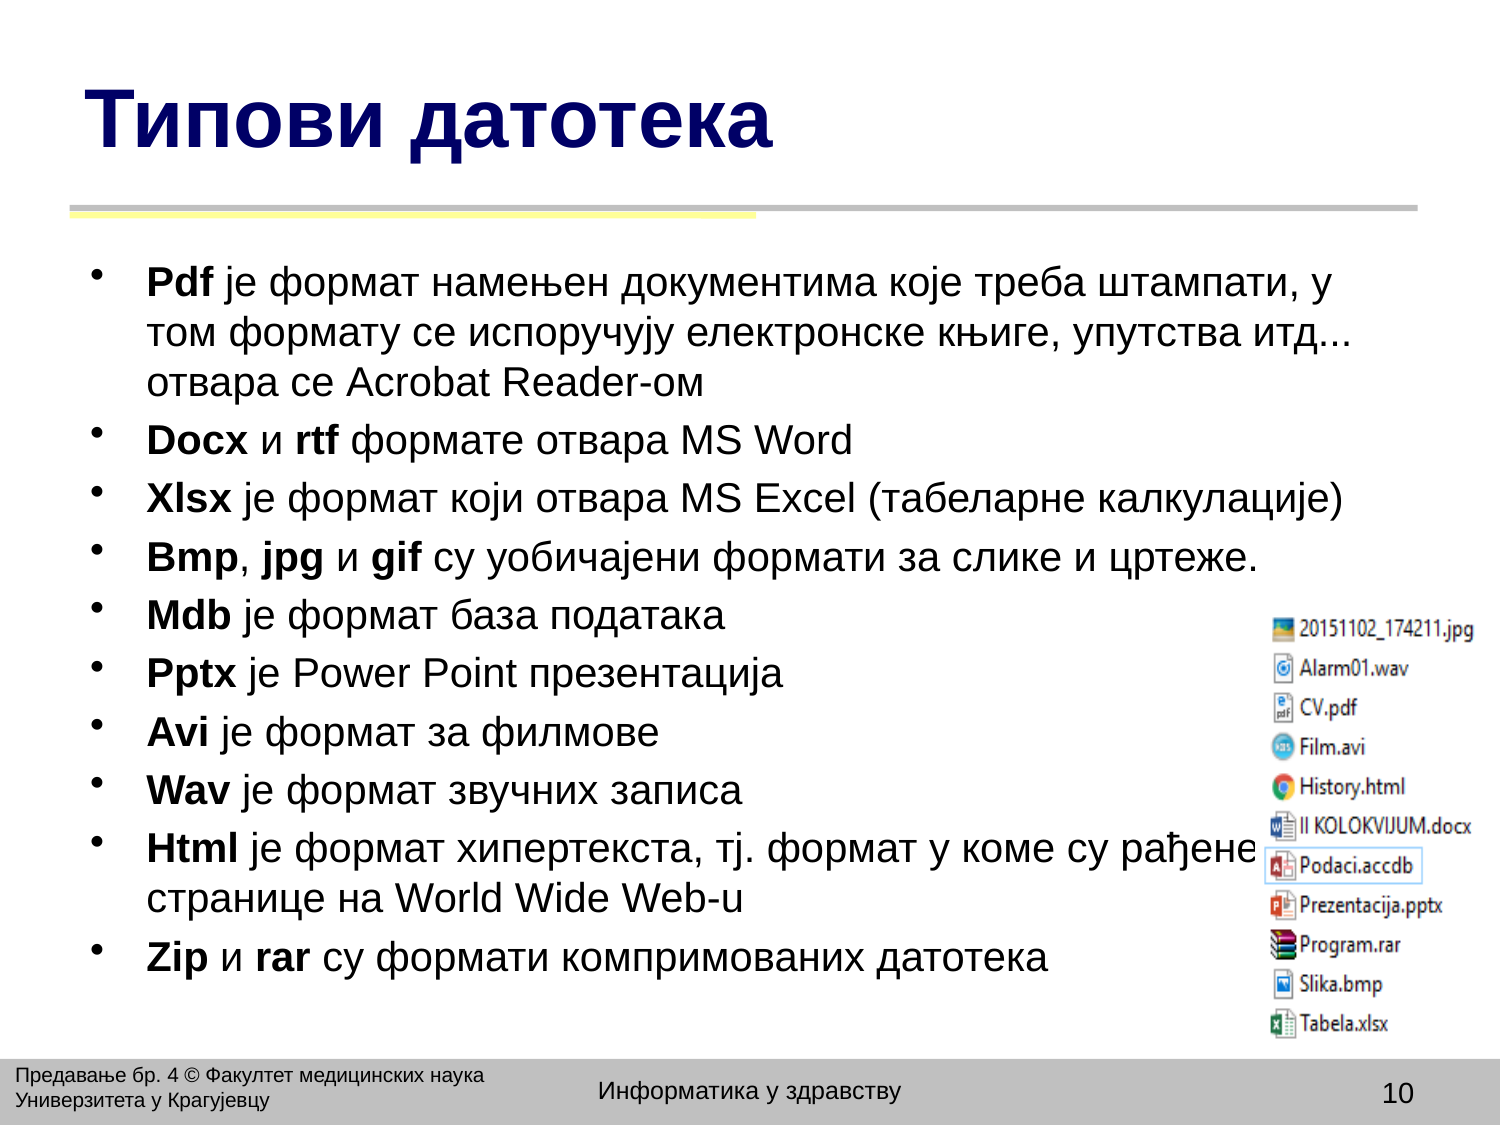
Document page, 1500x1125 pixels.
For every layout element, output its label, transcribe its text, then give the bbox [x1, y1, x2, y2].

slide_number Предавање бр. 4 © Факултет медицинских наука Универзитета у Крагујевцу [0, 1053, 617, 1108]
list Pdf је формат намењен документима које треба штампати, у том формату се испоручују електронске књиге, упутства итд... отвара се Acrobat Reader-ом Docx и rtf формате отвара MS Word Xlsx је формат који отвара MS Excel (табеларне калкулације) Bmp, jpg и gif су уобичајени формати за слике и цртеже. Mdb је формат база података Pptx је Power Point презентација Avi је формат за филмове Wav је формат звучних записа Html је формат хипертекста, тј. формат у коме су рађене странице на World Wide Web-u Zip и rar су формати компримованих датотека [74, 246, 1426, 1023]
footer Информатика у здравству [512, 1066, 988, 1125]
title Типови датотека [69, 19, 1426, 208]
slide_number 10 [1079, 1066, 1430, 1125]
picture [1255, 600, 1500, 1054]
